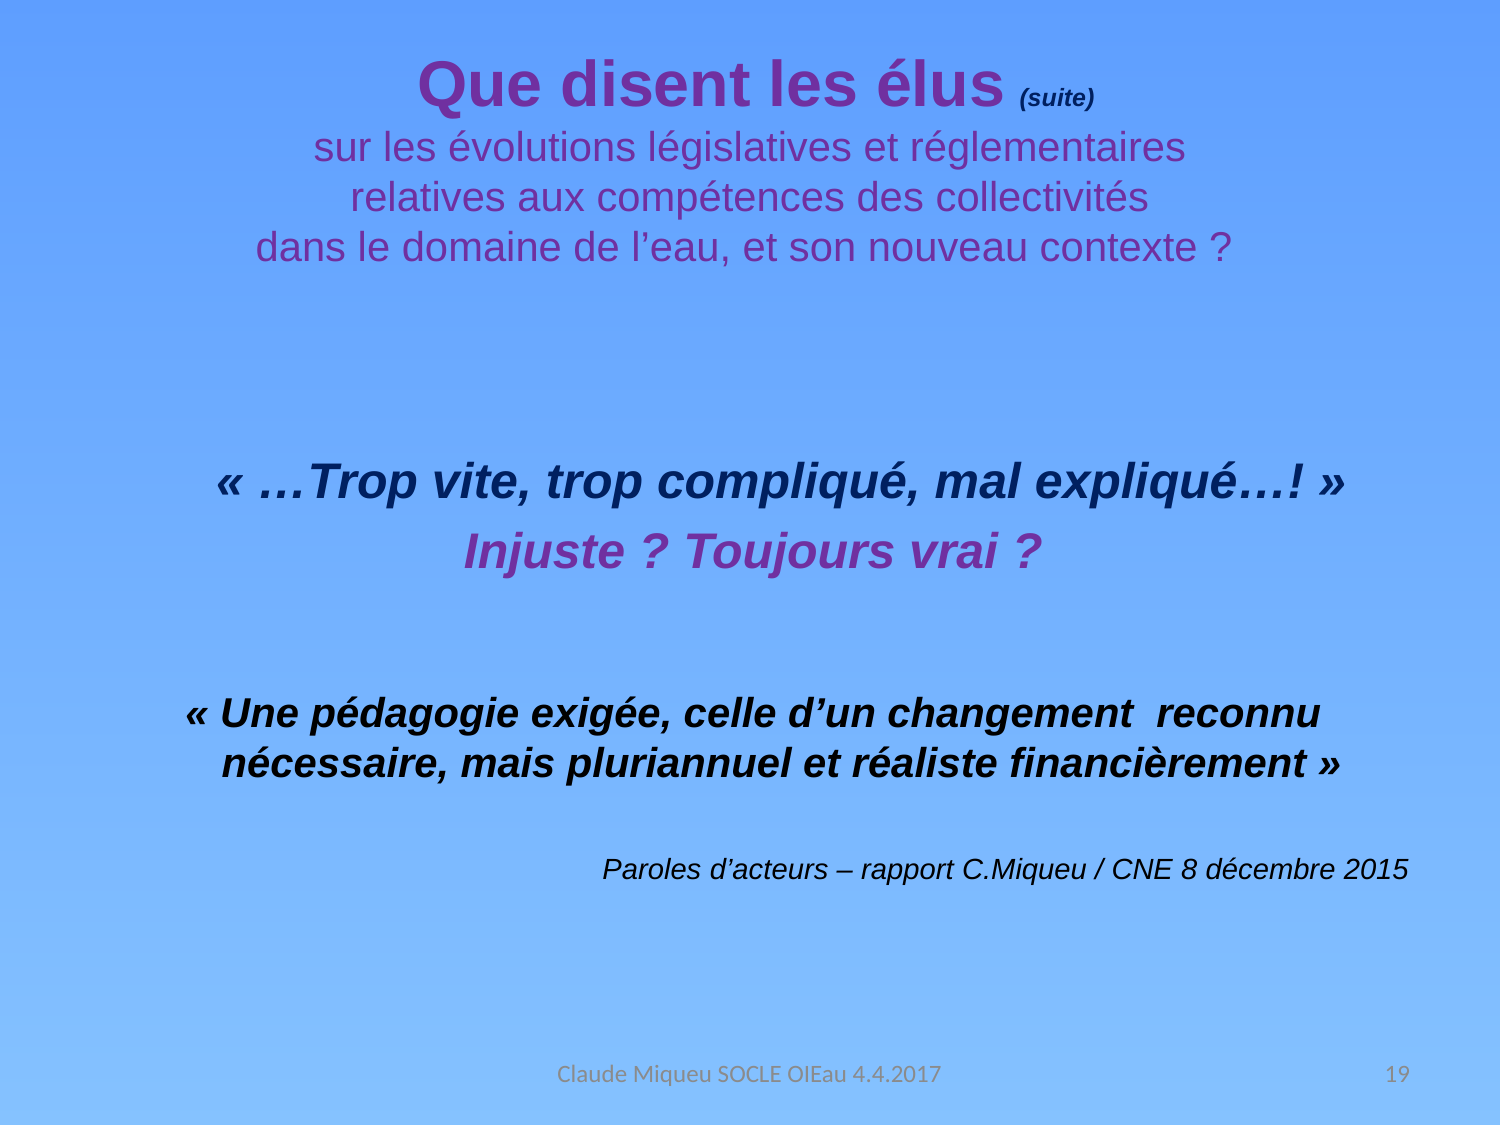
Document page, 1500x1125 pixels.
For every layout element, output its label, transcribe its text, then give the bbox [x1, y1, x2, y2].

list « …Trop vite, trop compliqué, mal expliqué…! » Injuste ? Toujours vrai ? « Une pédagogie exigée, celle d’un changement reconnu nécessaire, mais pluriannuel et réaliste financièrement » Paroles d’acteurs – rapport C.Miqueu / CNE 8 décembre 2015 [82, 293, 1425, 1055]
footer Claude Miqueu SOCLE OIEau 4.4.2017 [512, 1055, 988, 1103]
slide_number 19 [1074, 1042, 1425, 1103]
title Que disent les élus (suite) sur les évolutions législatives et réglementaires relatives aux compétences des collectivités dans le domaine de l’eau, et son nouveau contexte ? [46, 0, 1465, 362]
